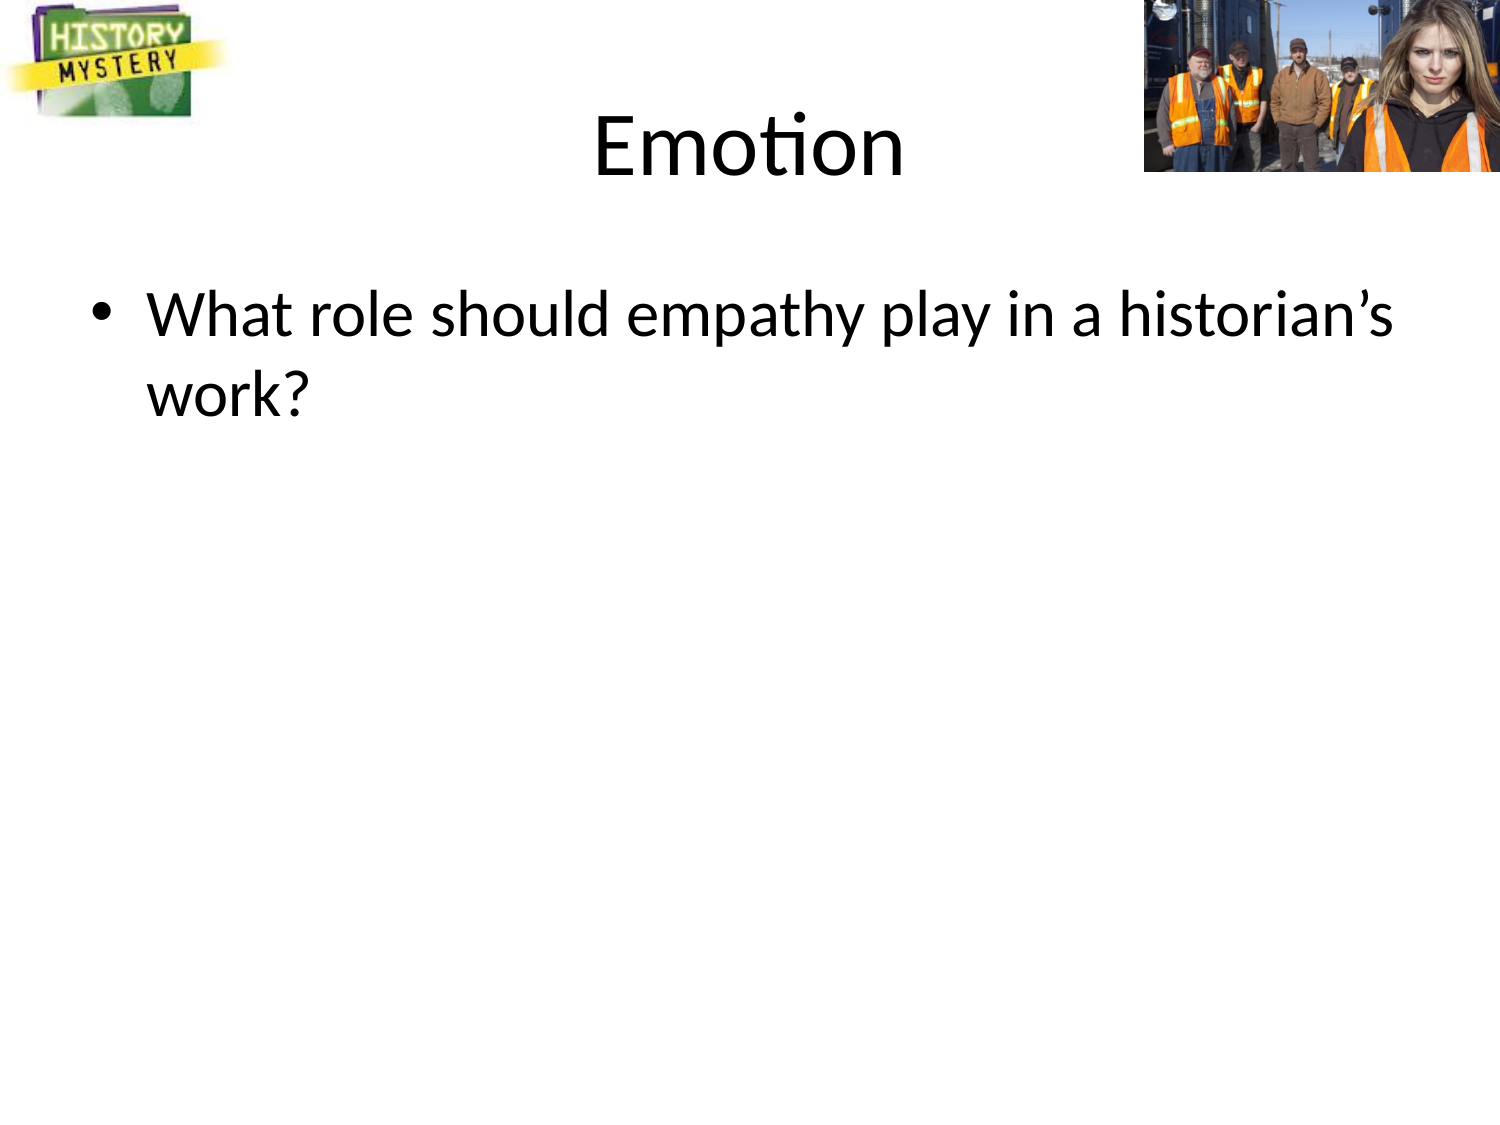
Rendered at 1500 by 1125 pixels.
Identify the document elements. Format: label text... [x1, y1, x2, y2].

list What role should empathy play in a historian’s work? [75, 262, 1425, 1005]
title Emotion [75, 45, 1425, 233]
picture [0, 0, 235, 138]
picture [1144, 0, 1500, 172]
